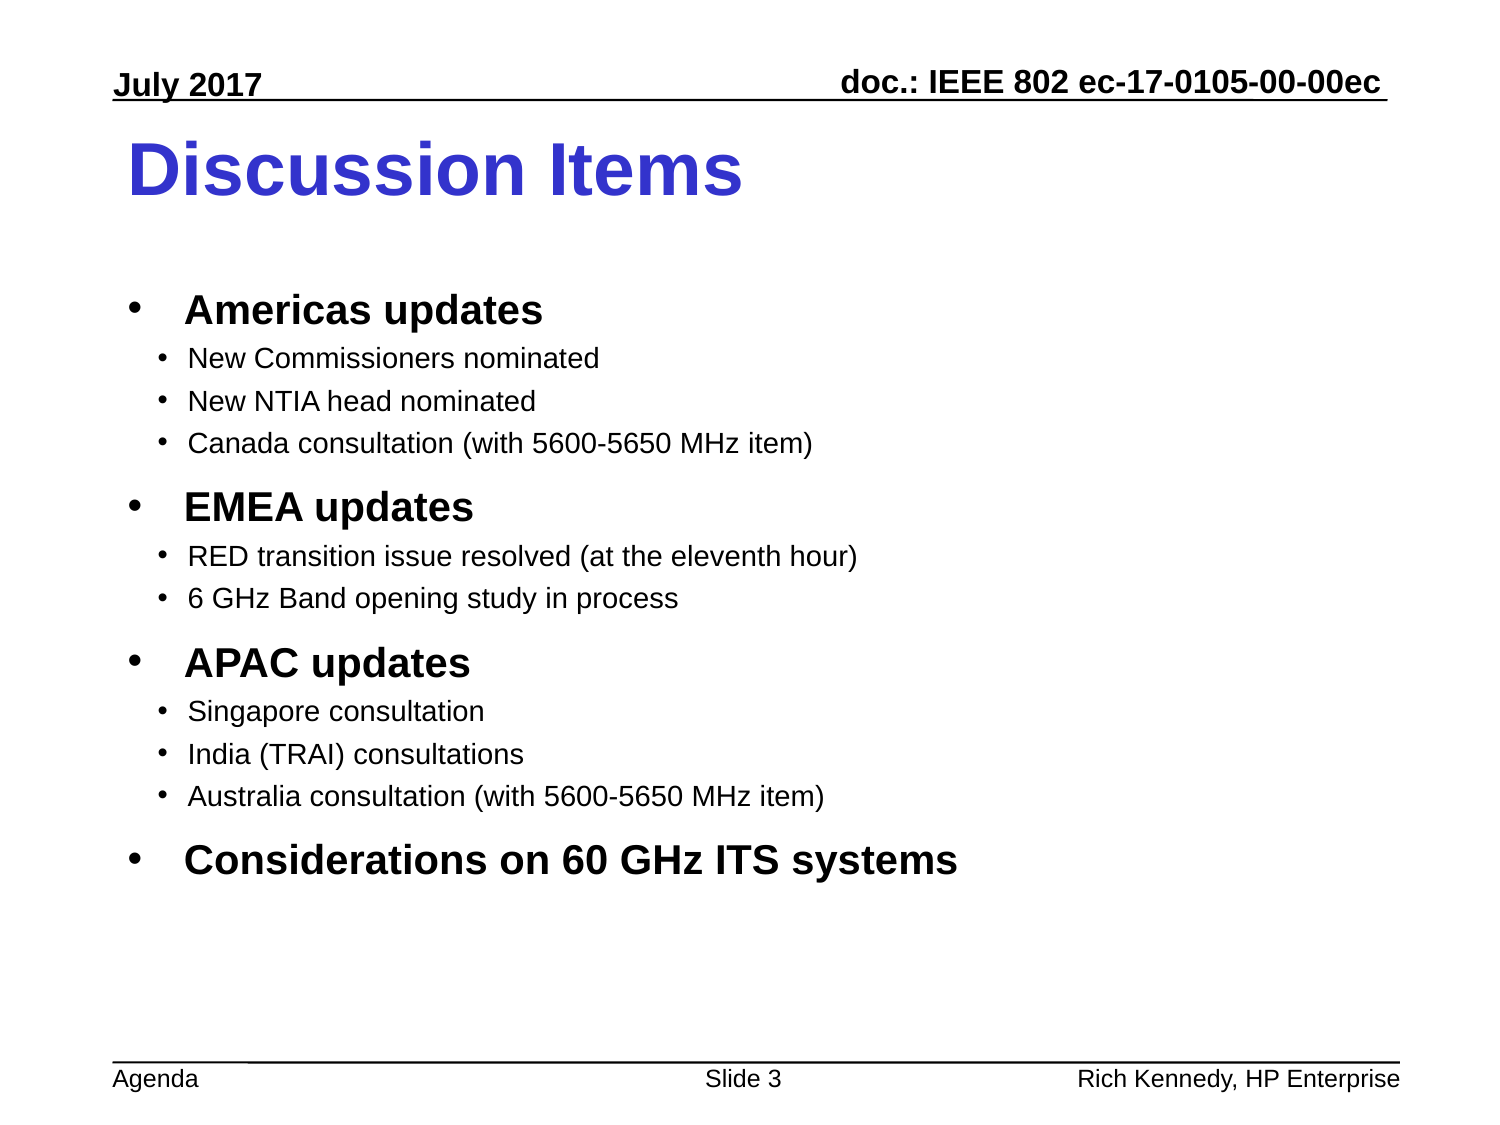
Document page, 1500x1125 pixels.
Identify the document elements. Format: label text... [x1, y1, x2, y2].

slide_number Slide 3 [687, 1061, 800, 1123]
footer Rich Kennedy, HP Enterprise [878, 1061, 1402, 1093]
list Americas updates New Commissioners nominated New NTIA head nominated Canada consultation (with 5600-5650 MHz item) EMEA updates RED transition issue resolved (at the eleventh hour) 6 GHz Band opening study in process APAC updates Singapore consultation India (TRAI) consultations Australia consultation (with 5600-5650 MHz item) Considerations on 60 GHz ITS systems [112, 275, 1388, 1063]
title Discussion Items [112, 112, 1388, 275]
